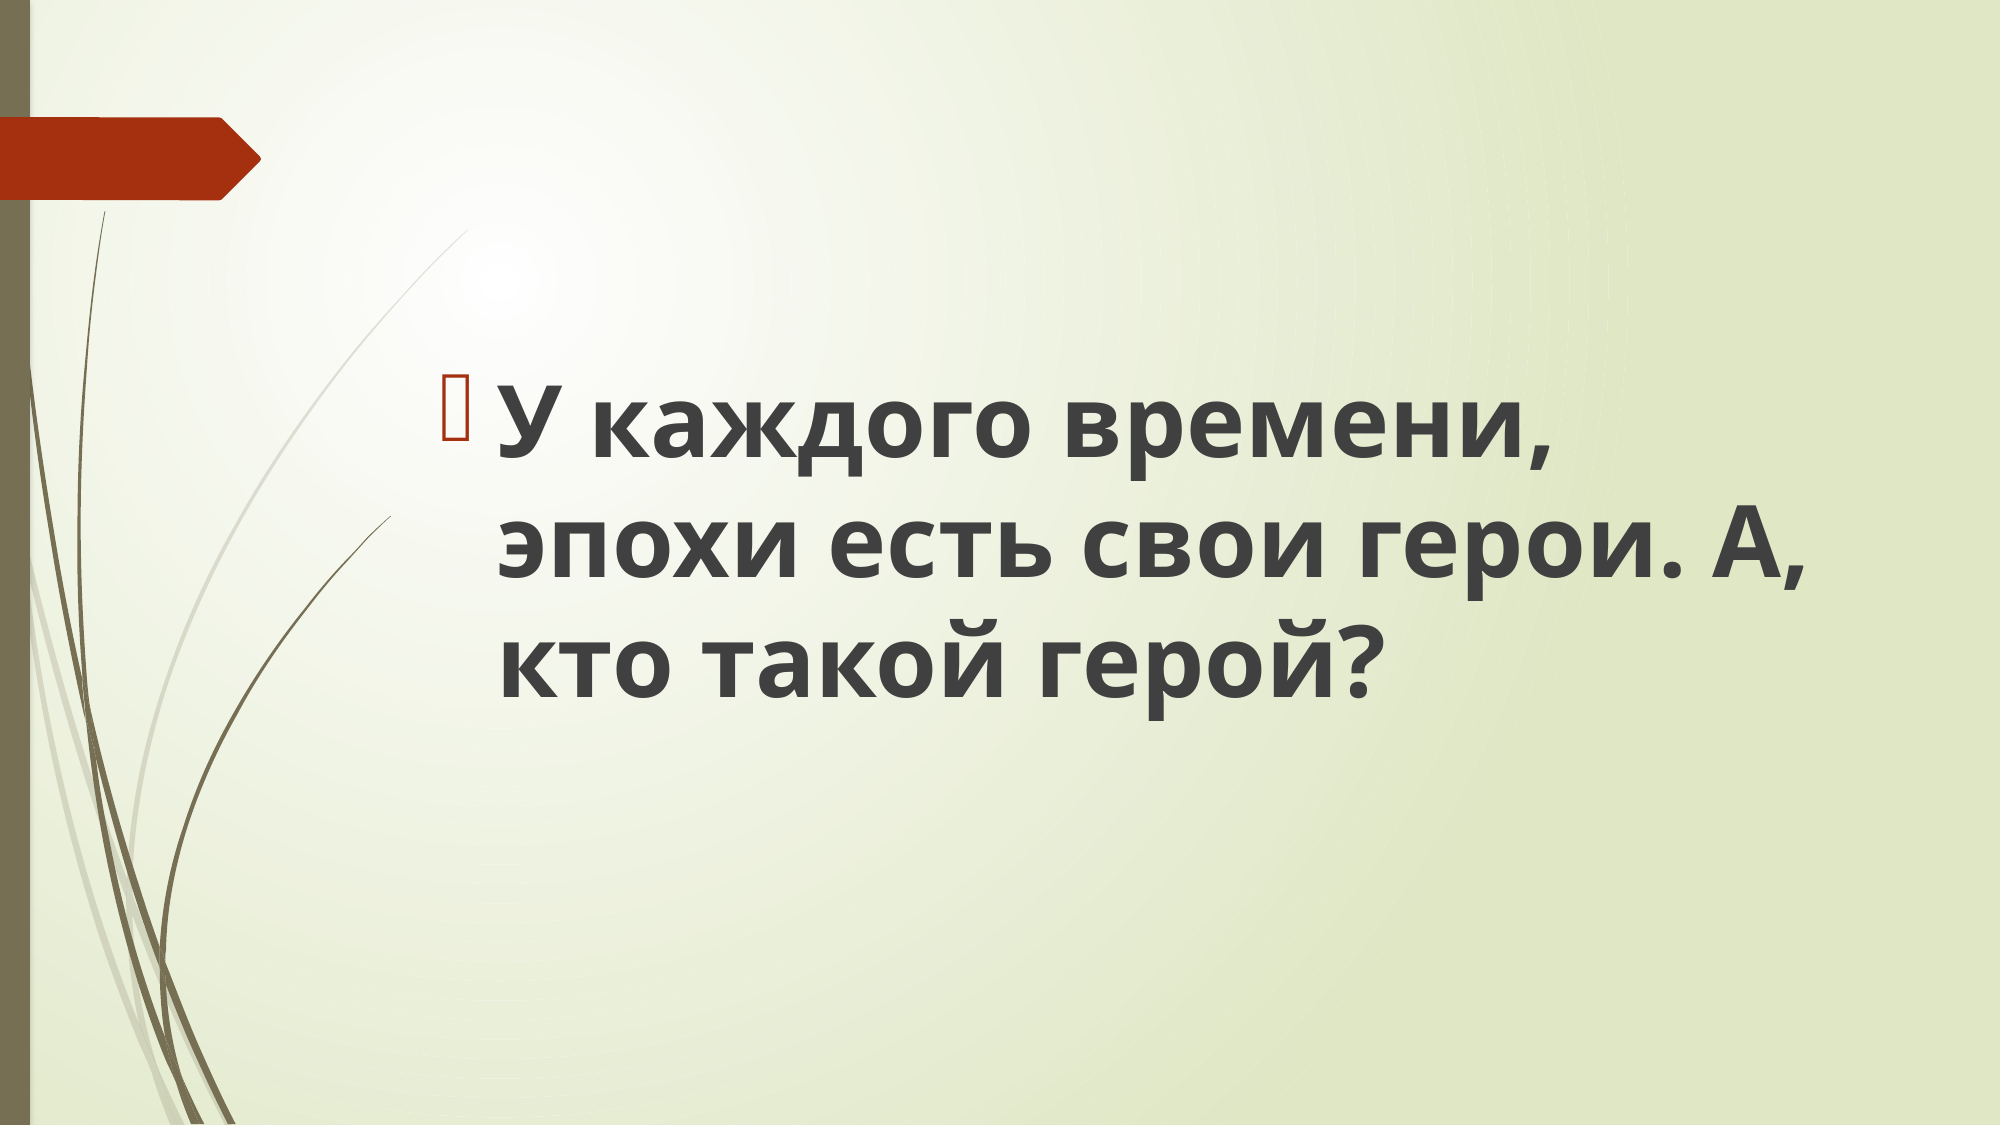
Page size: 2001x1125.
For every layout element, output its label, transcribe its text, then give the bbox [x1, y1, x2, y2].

list У каждого времени, эпохи есть свои герои. А, кто такой герой? [424, 350, 1888, 970]
